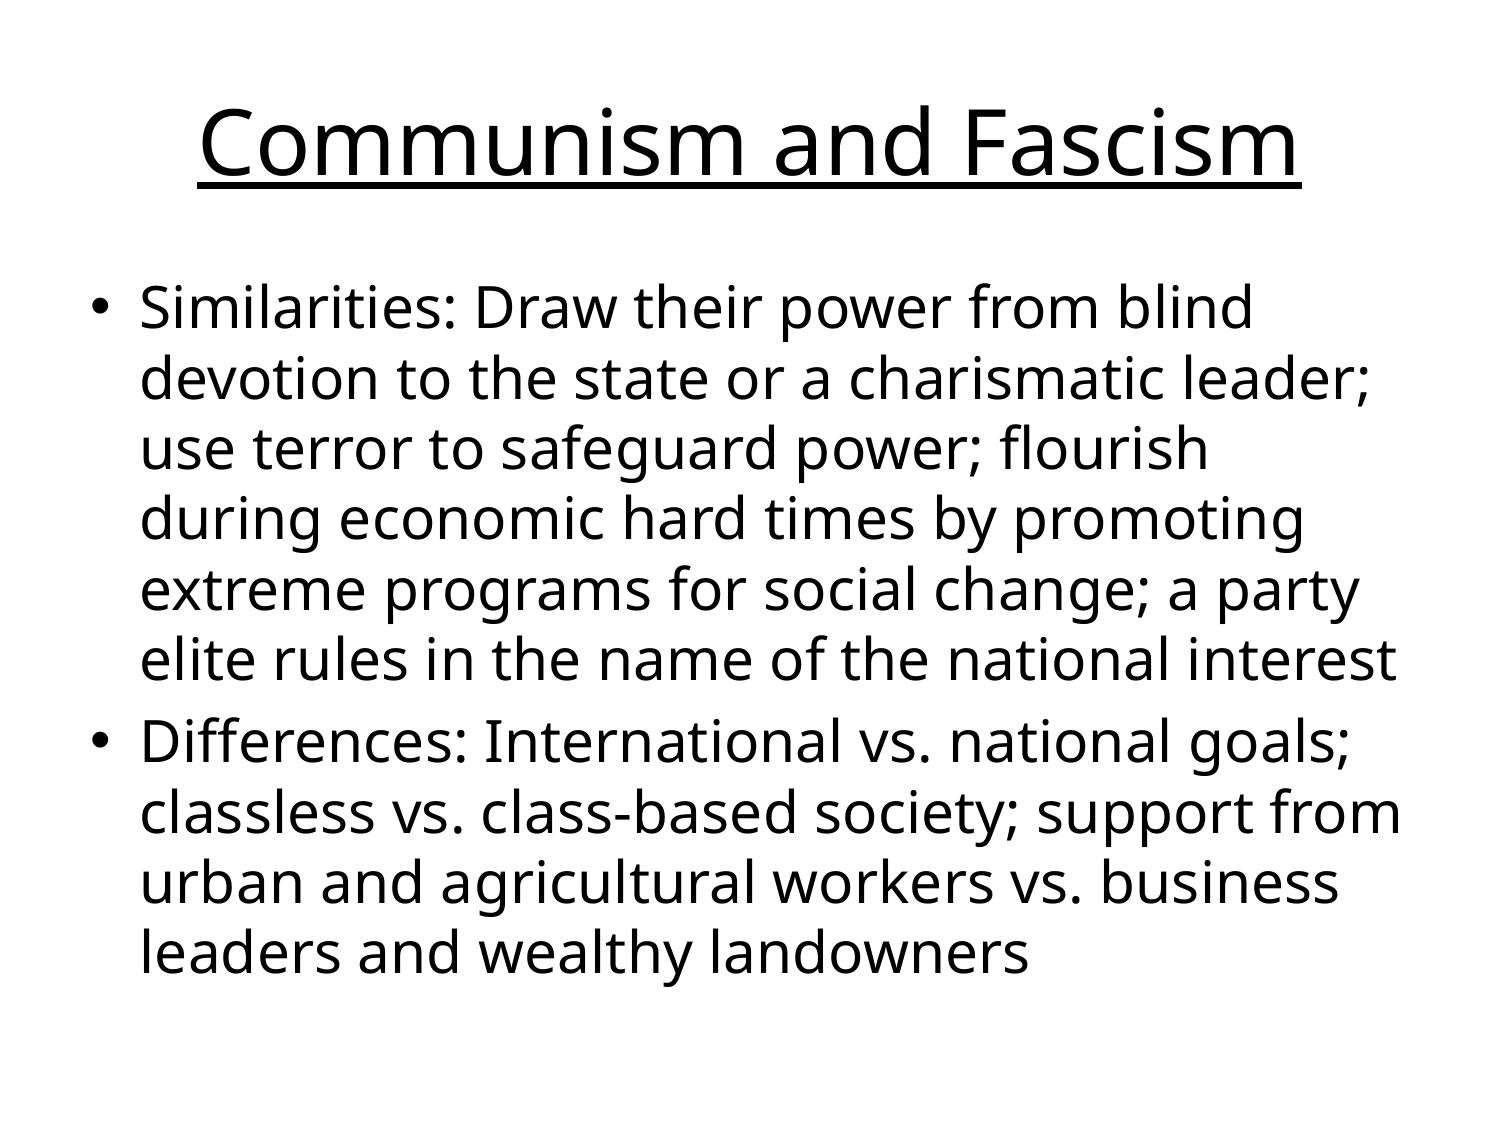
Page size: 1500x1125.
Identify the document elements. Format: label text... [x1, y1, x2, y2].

title Communism and Fascism [75, 45, 1425, 233]
list Similarities: Draw their power from blind devotion to the state or a charismatic leader; use terror to safeguard power; flourish during economic hard times by promoting extreme programs for social change; a party elite rules in the name of the national interest Differences: International vs. national goals; classless vs. class-based society; support from urban and agricultural workers vs. business leaders and wealthy landowners [75, 262, 1425, 1050]
